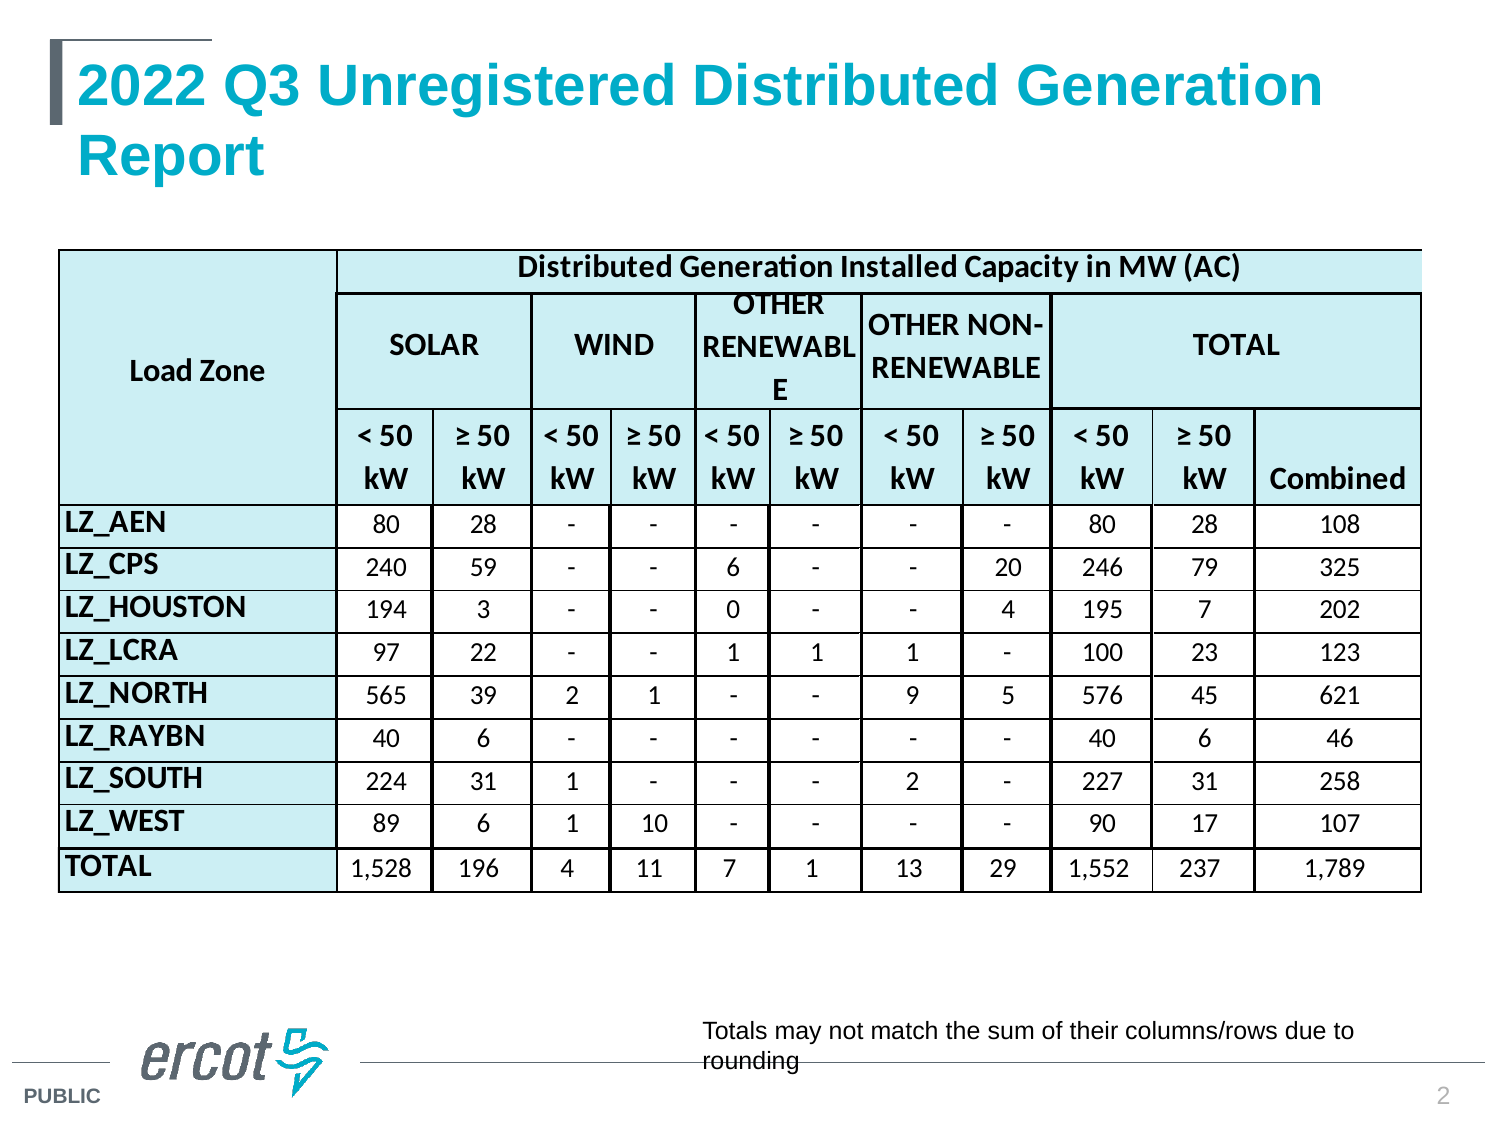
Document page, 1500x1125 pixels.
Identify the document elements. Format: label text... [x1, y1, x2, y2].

picture [137, 1024, 332, 1100]
text_box Totals may not match the sum of their columns/rows due to rounding [687, 1006, 1475, 1082]
title 2022 Q3 Unregistered Distributed Generation Report [62, 39, 1450, 125]
picture [57, 249, 1424, 895]
slide_number 2 [1400, 1076, 1488, 1113]
